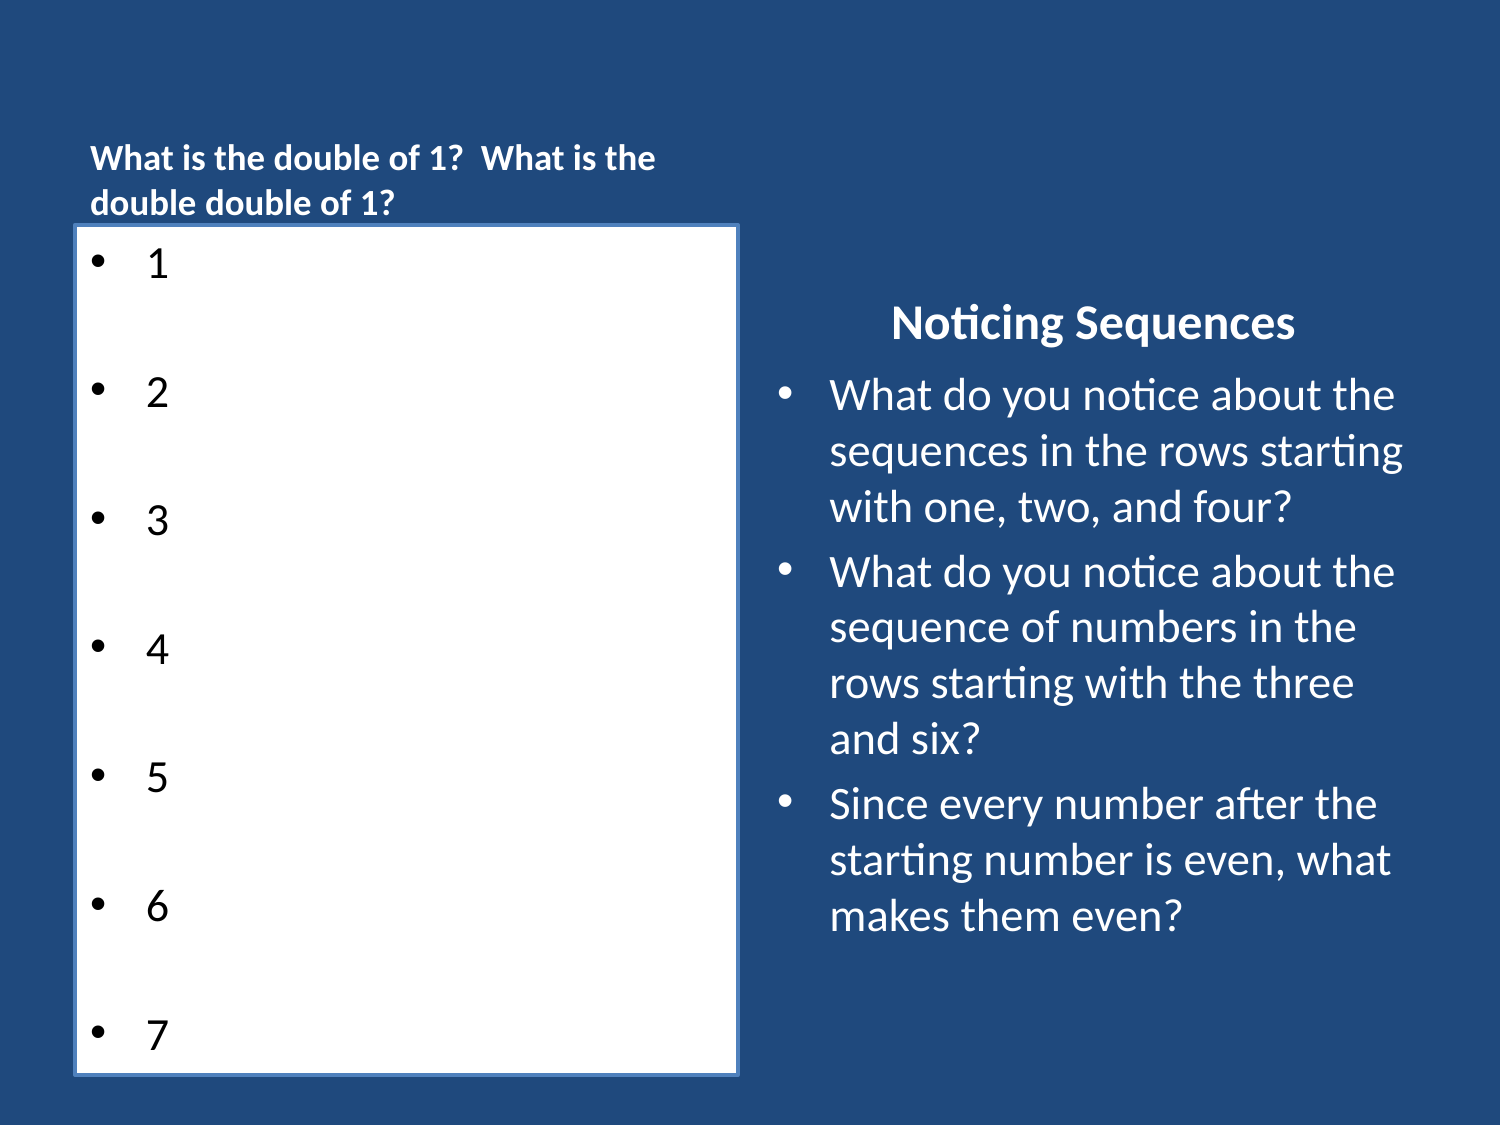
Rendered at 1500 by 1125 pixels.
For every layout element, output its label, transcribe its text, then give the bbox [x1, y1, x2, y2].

list 1 2 3 4 5 6 7 [73, 223, 740, 1077]
list What do you notice about the sequences in the rows starting with one, two, and four? What do you notice about the sequence of numbers in the rows starting with the three and six? Since every number after the starting number is even, what makes them even? [761, 356, 1425, 1005]
list What is the double of 1? What is the double double of 1? [75, 125, 738, 223]
list Noticing Sequences [761, 251, 1425, 356]
